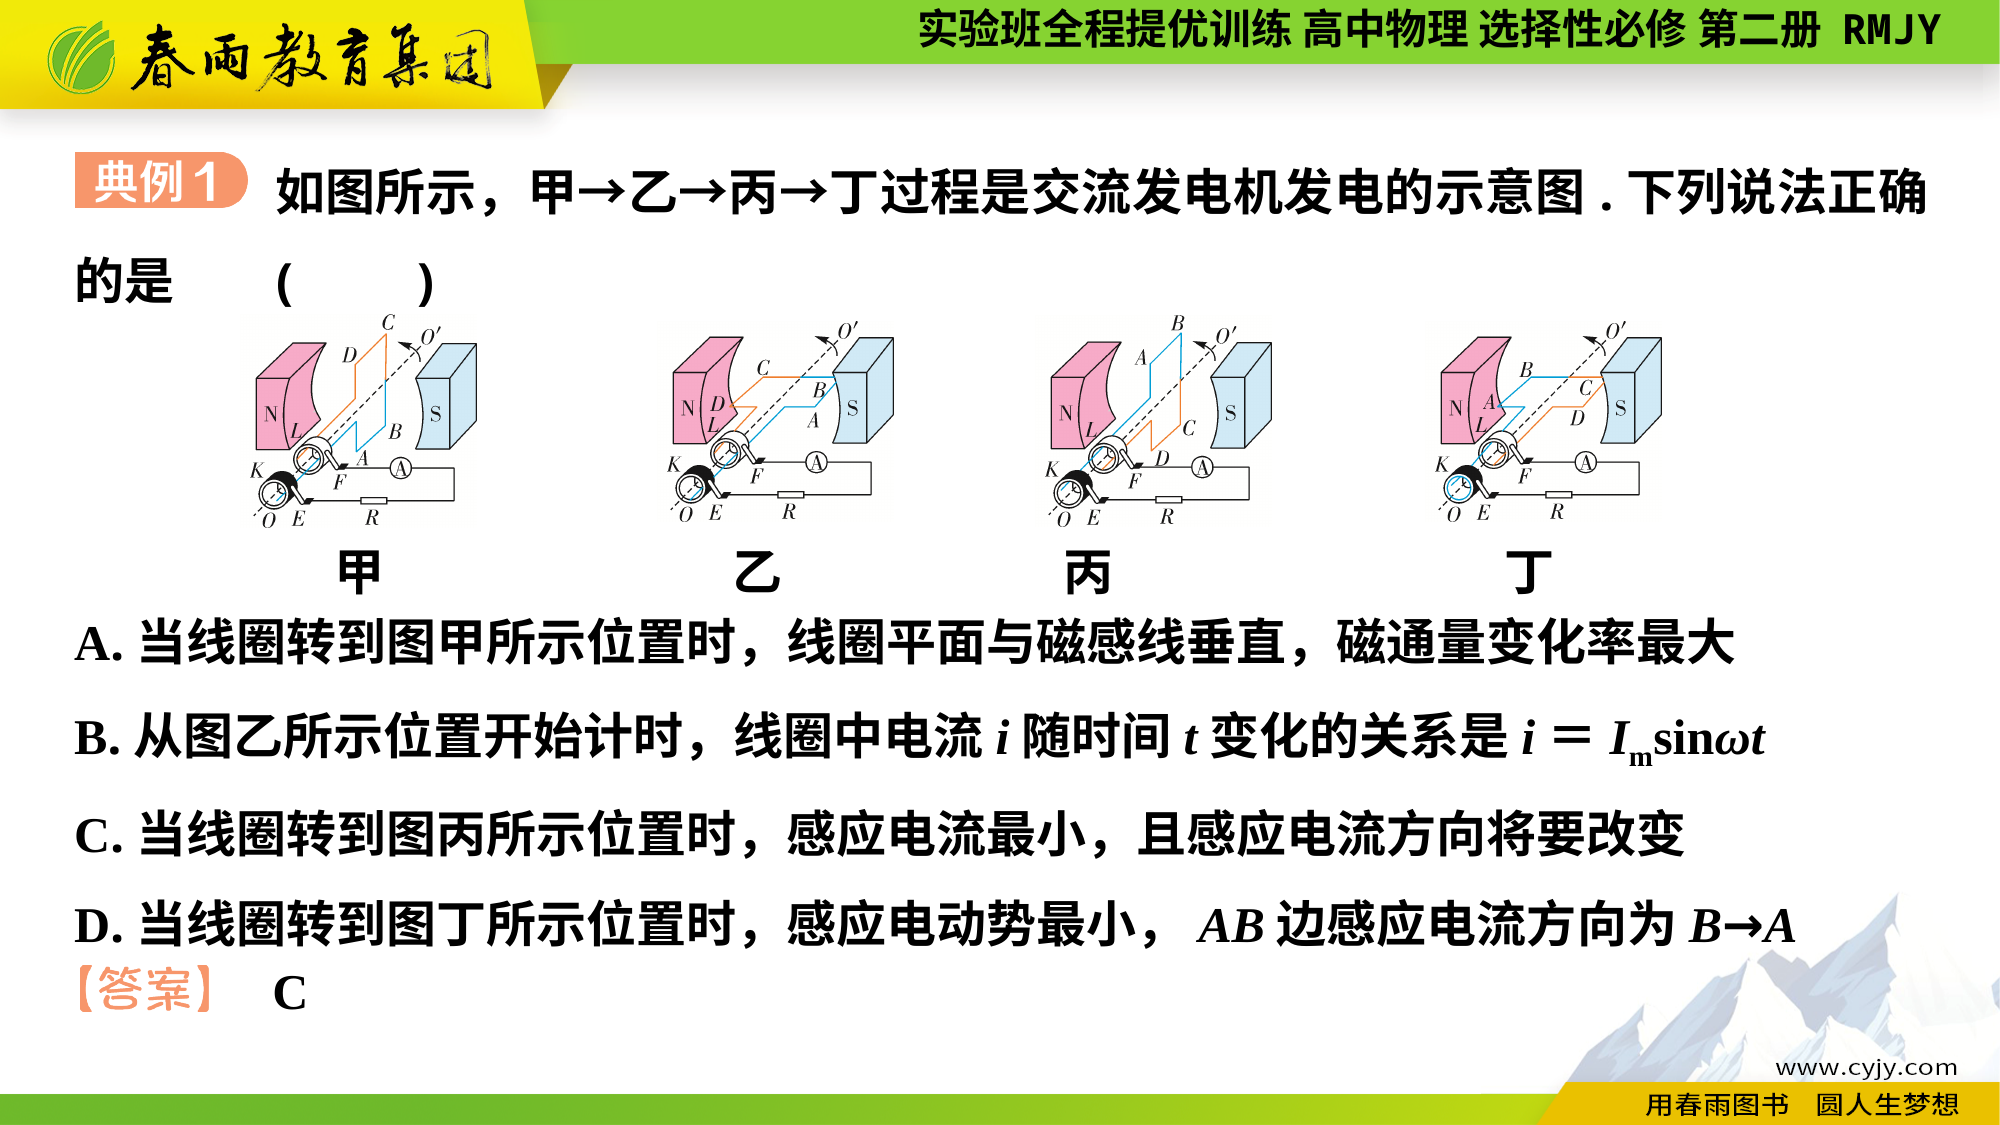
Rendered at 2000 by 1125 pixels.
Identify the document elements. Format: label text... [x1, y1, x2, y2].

list 如图所示，甲→乙→丙→丁过程是交流发电机发电的示意图.下列说法正确的是 ( ) A.当线圈转到图甲所示位置时，线圈平面与磁感线垂直，磁通量变化率最大 B.从图乙所示位置开始计时，线圈中电流i随时间t变化的关系是i＝Imsinωt C.当线圈转到图丙所示位置时，感应电流最小，且感应电流方向将要改变 D.当线圈转到图丁所示位置时，感应电动势最小，AB边感应电流方向为B→A [59, 122, 1944, 956]
text_box C [257, 956, 324, 1027]
text_box 甲 乙 丙 丁 [319, 503, 1709, 609]
picture [0, 0, 2000, 1125]
